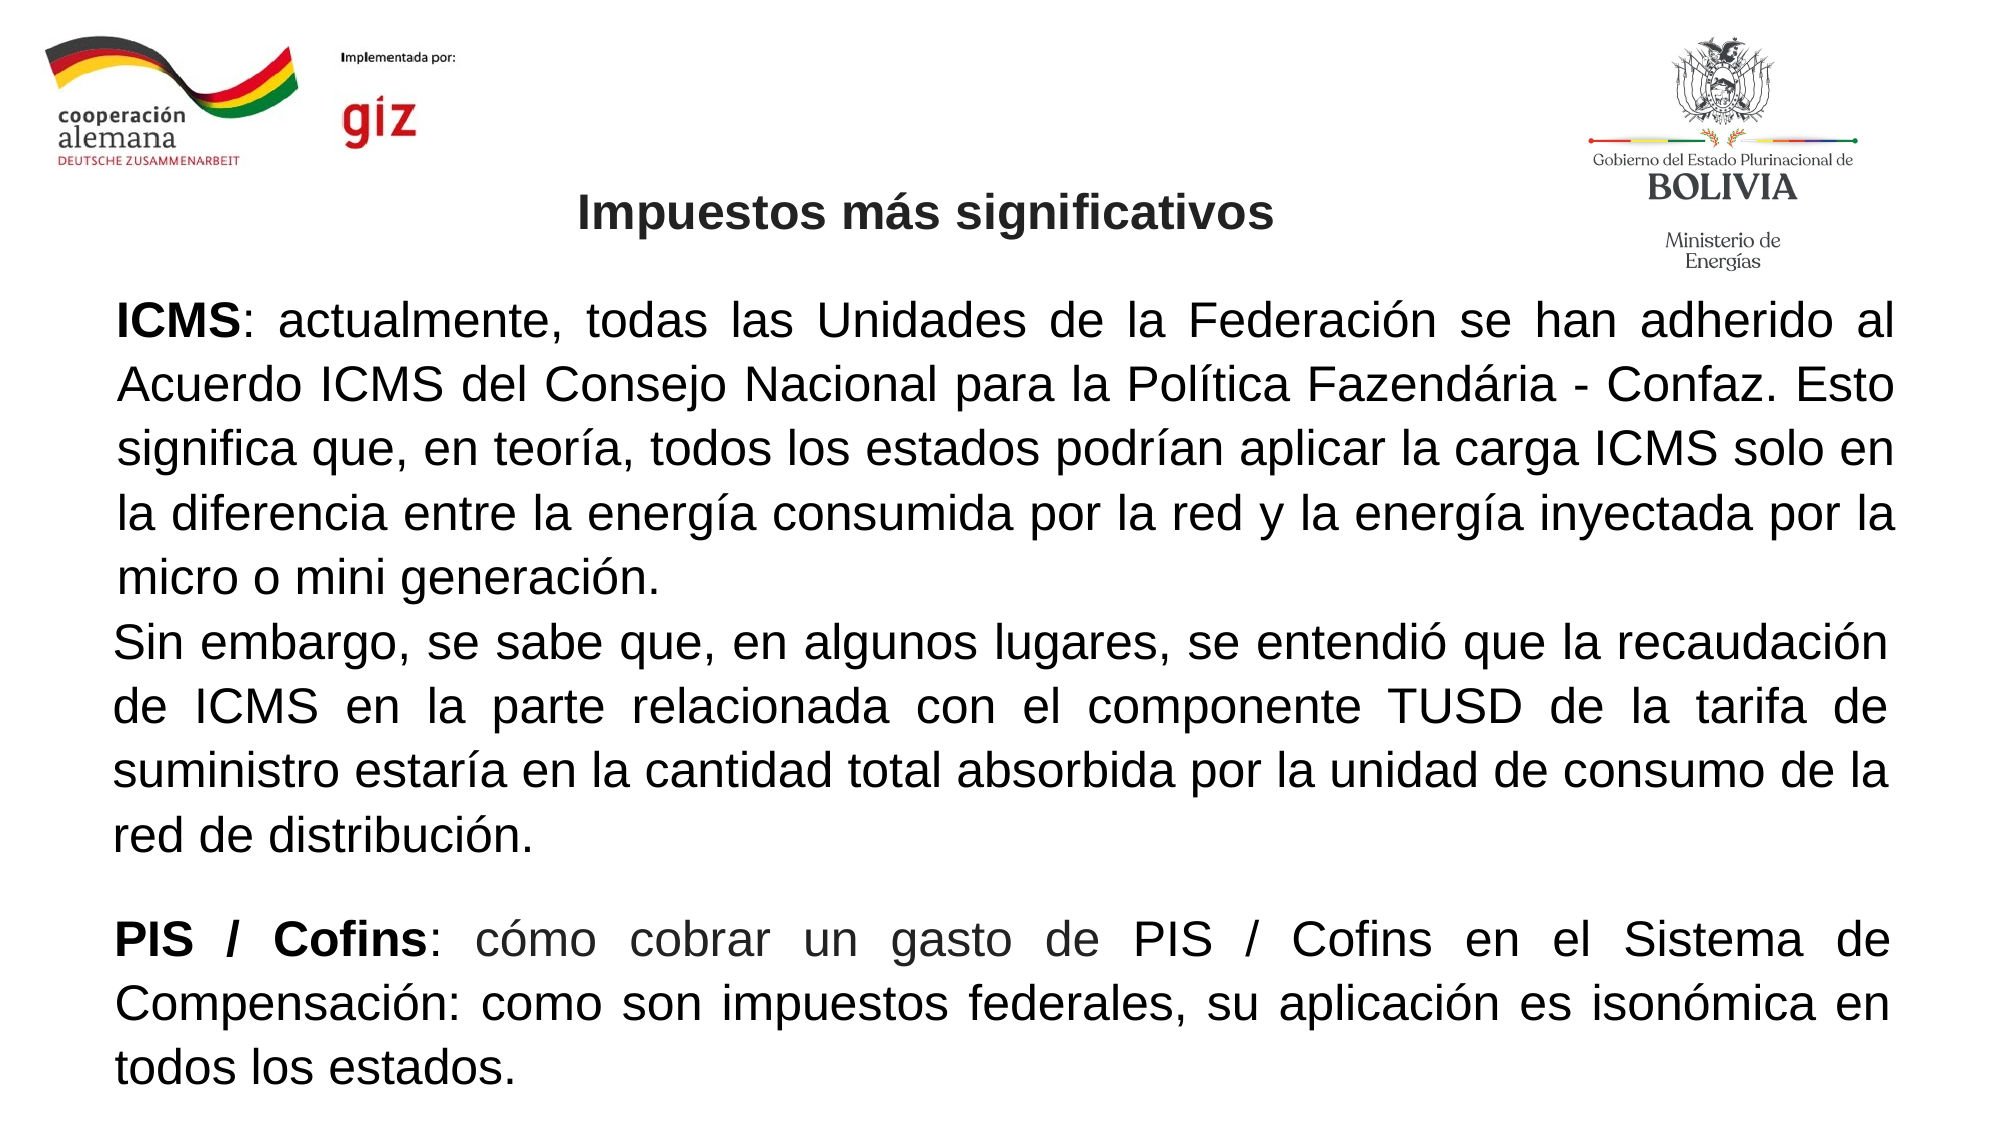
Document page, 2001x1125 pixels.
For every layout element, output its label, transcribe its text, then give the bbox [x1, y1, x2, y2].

text_box Impuestos más significativos [563, 127, 1556, 248]
text_box ICMS: actualmente, todas las Unidades de la Federación se han adherido al Acuerdo ICMS del Consejo Nacional para la Política Fazendária - Confaz. Esto significa que, en teoría, todos los estados podrían aplicar la carga ICMS solo en la diferencia entre la energía consumida por la red y la energía inyectada por la micro o mini generación. [102, 275, 1911, 612]
text_box PIS / Cofins: cómo cobrar un gasto de PIS / Cofins en el Sistema de Compensación: como son impuestos federales, su aplicación es isonómica en todos los estados. [99, 894, 1907, 1102]
picture [16, 0, 483, 199]
text_box Sin embargo, se sabe que, en algunos lugares, se entendió que la recaudación de ICMS en la parte relacionada con el componente TUSD de la tarifa de suministro estaría en la cantidad total absorbida por la unidad de consumo de la red de distribución. [97, 597, 1905, 870]
picture [1556, 4, 1890, 301]
